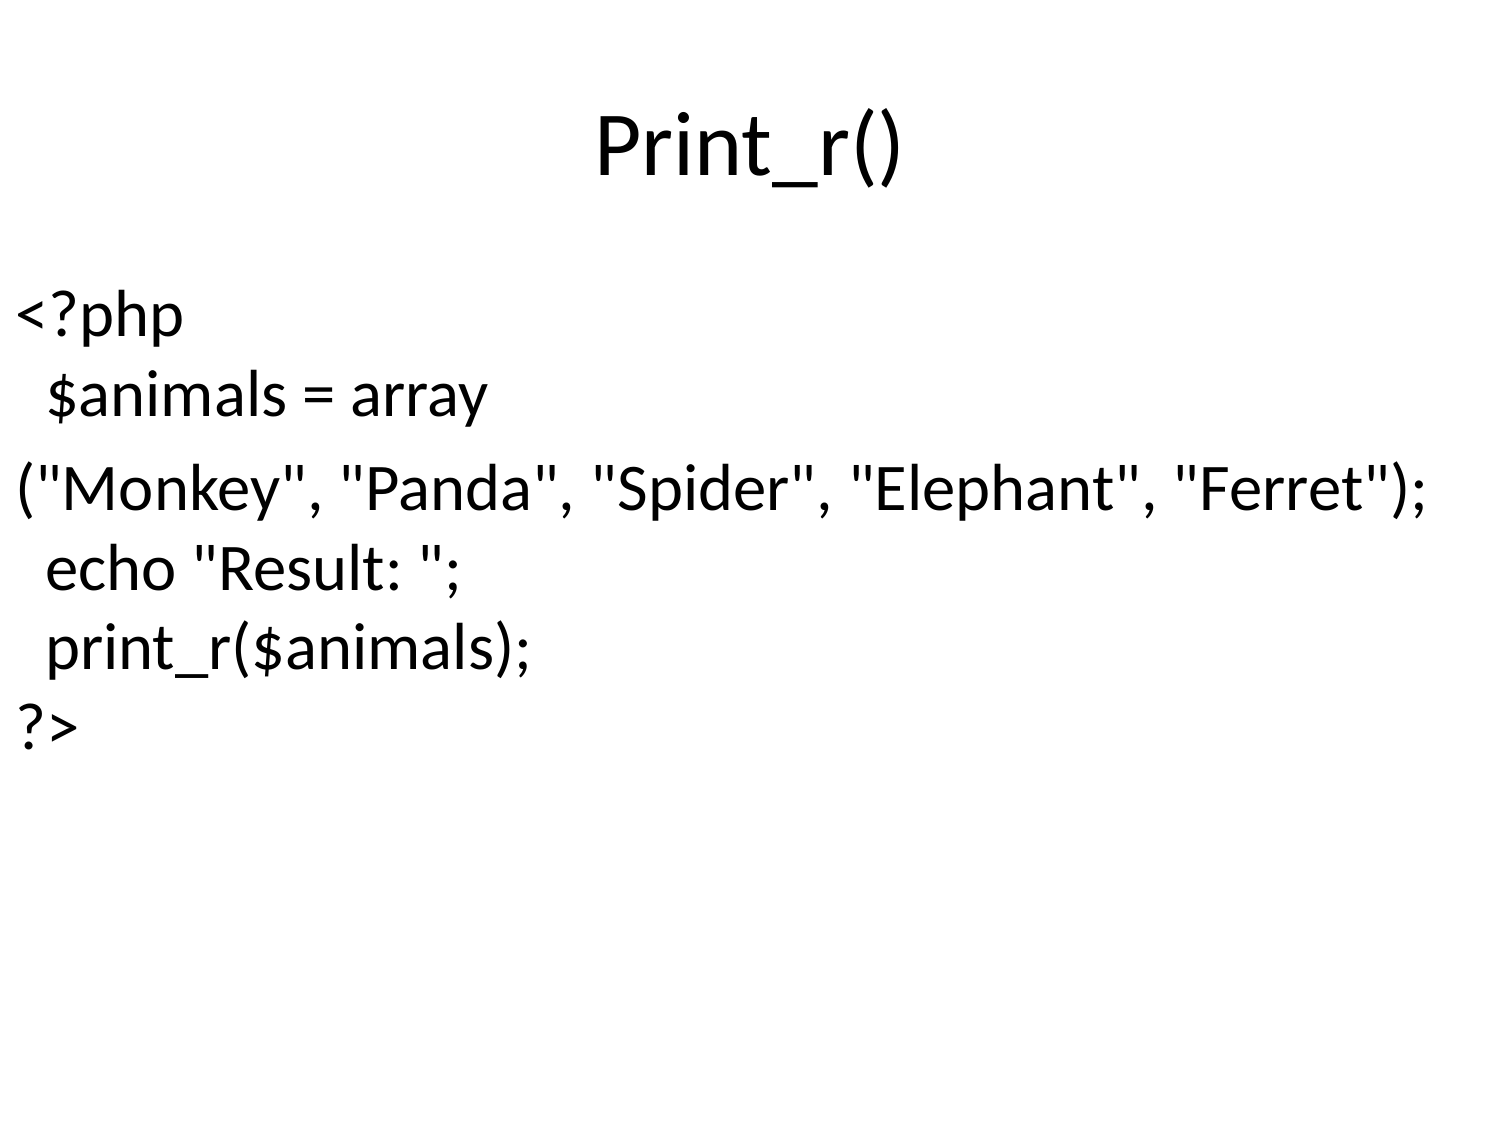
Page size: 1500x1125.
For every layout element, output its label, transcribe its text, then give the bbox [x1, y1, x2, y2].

list <?php $animals = array ("Monkey", "Panda", "Spider", "Elephant", "Ferret"); echo "Result: "; print_r($animals); ?> [0, 262, 1500, 1005]
title Print_r() [75, 45, 1425, 233]
